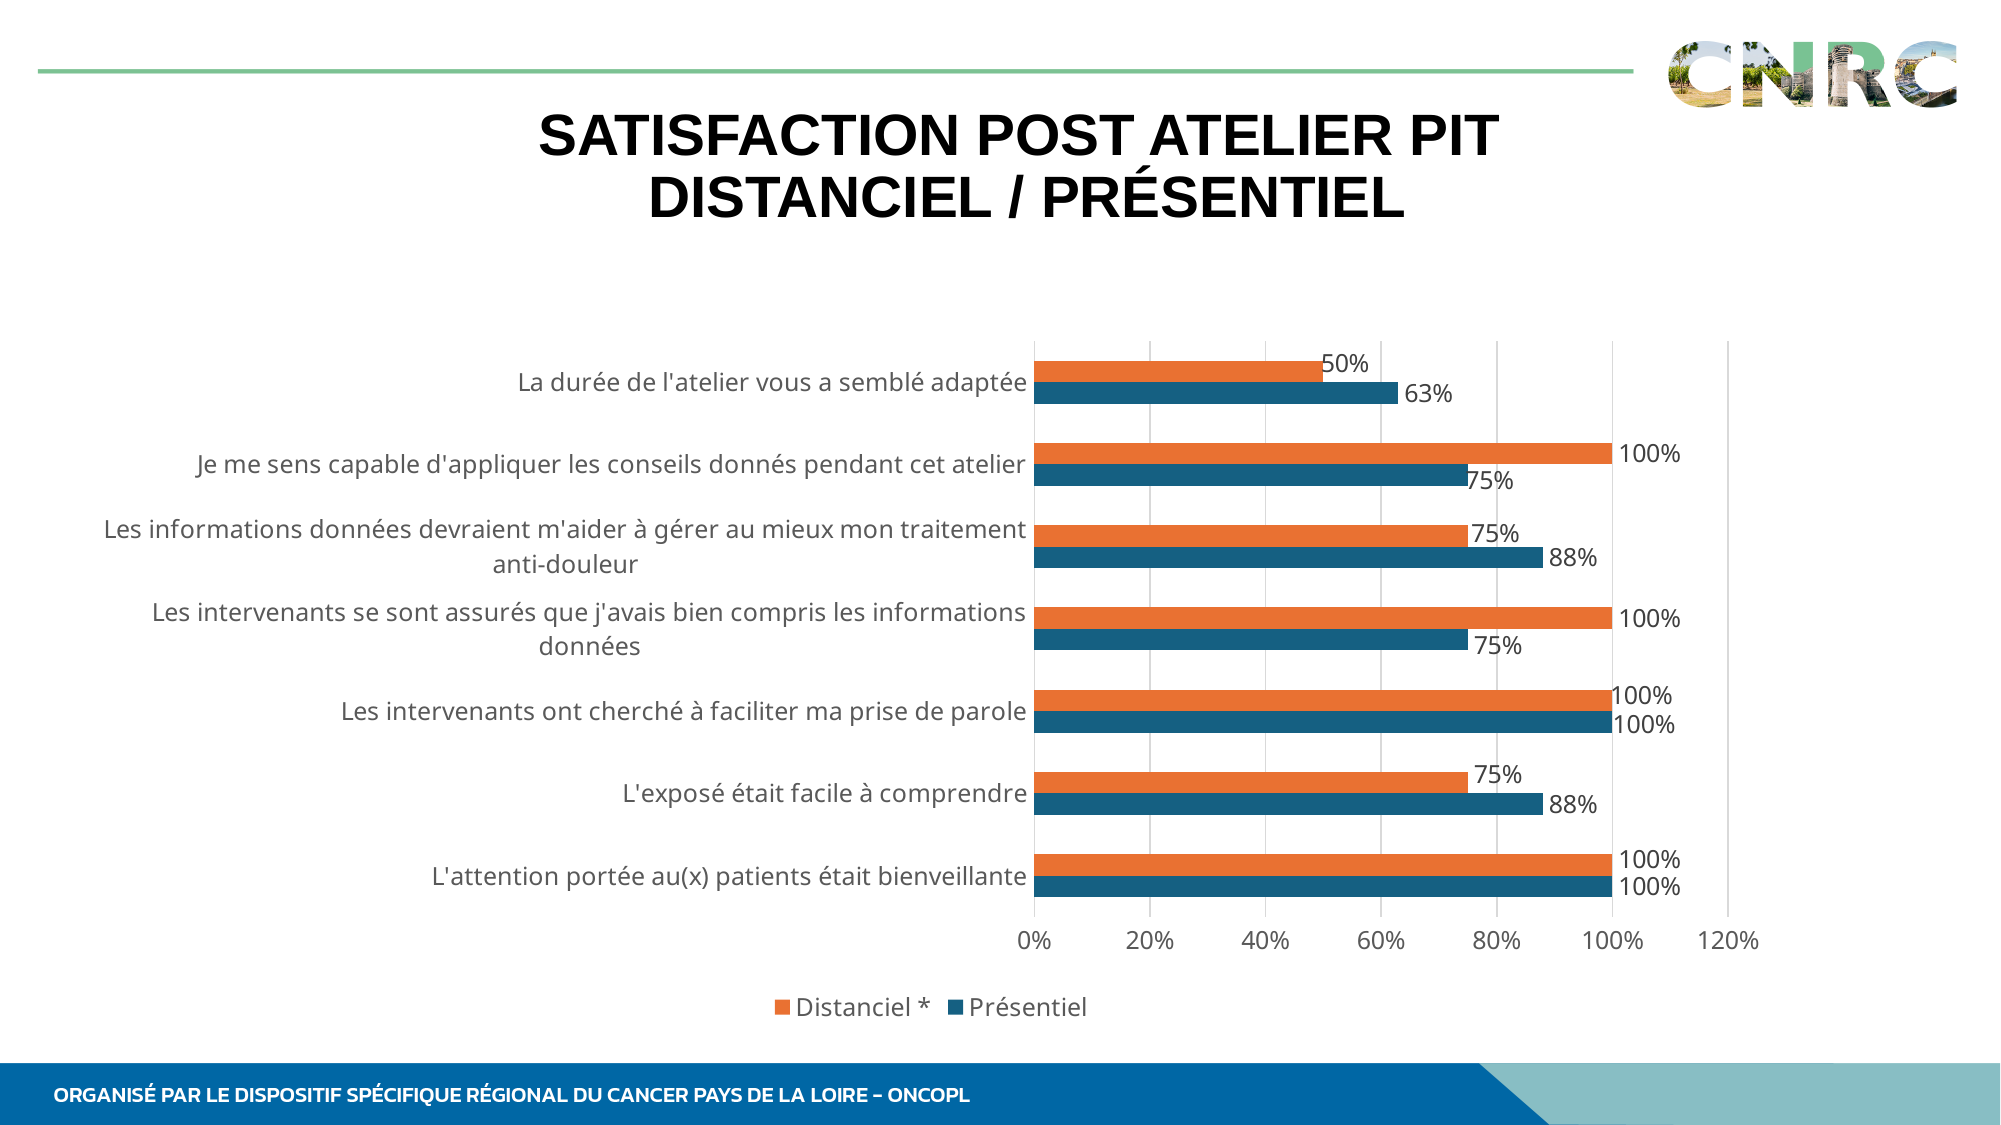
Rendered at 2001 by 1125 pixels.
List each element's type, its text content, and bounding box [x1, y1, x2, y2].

title Satisfaction post Atelier PIT distanciel / présentiel [123, 94, 1932, 241]
picture [0, 0, 2001, 1125]
chart [68, 223, 1795, 1031]
